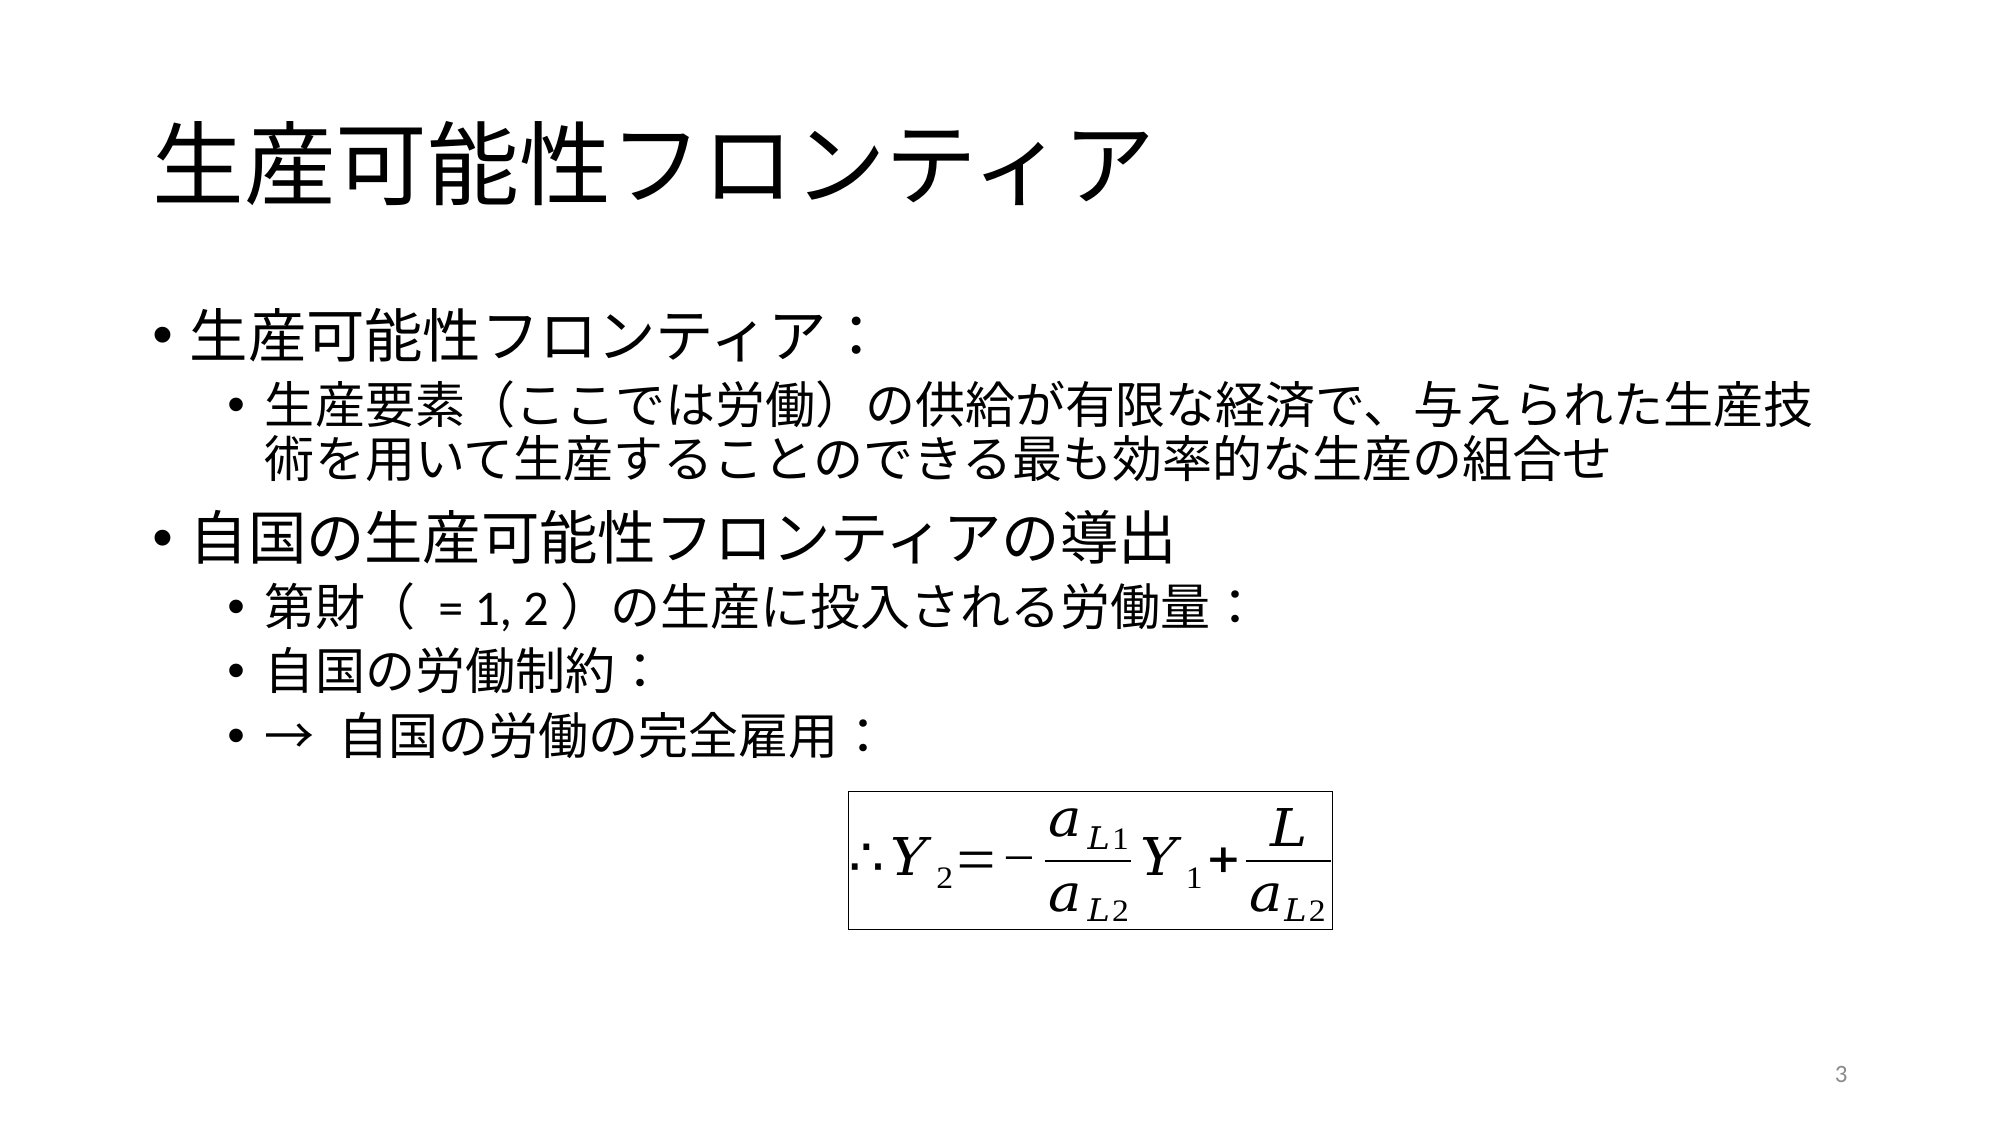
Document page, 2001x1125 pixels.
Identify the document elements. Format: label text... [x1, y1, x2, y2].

slide_number 3 [1412, 1042, 1863, 1103]
title 生産可能性フロンティア [137, 59, 1863, 278]
